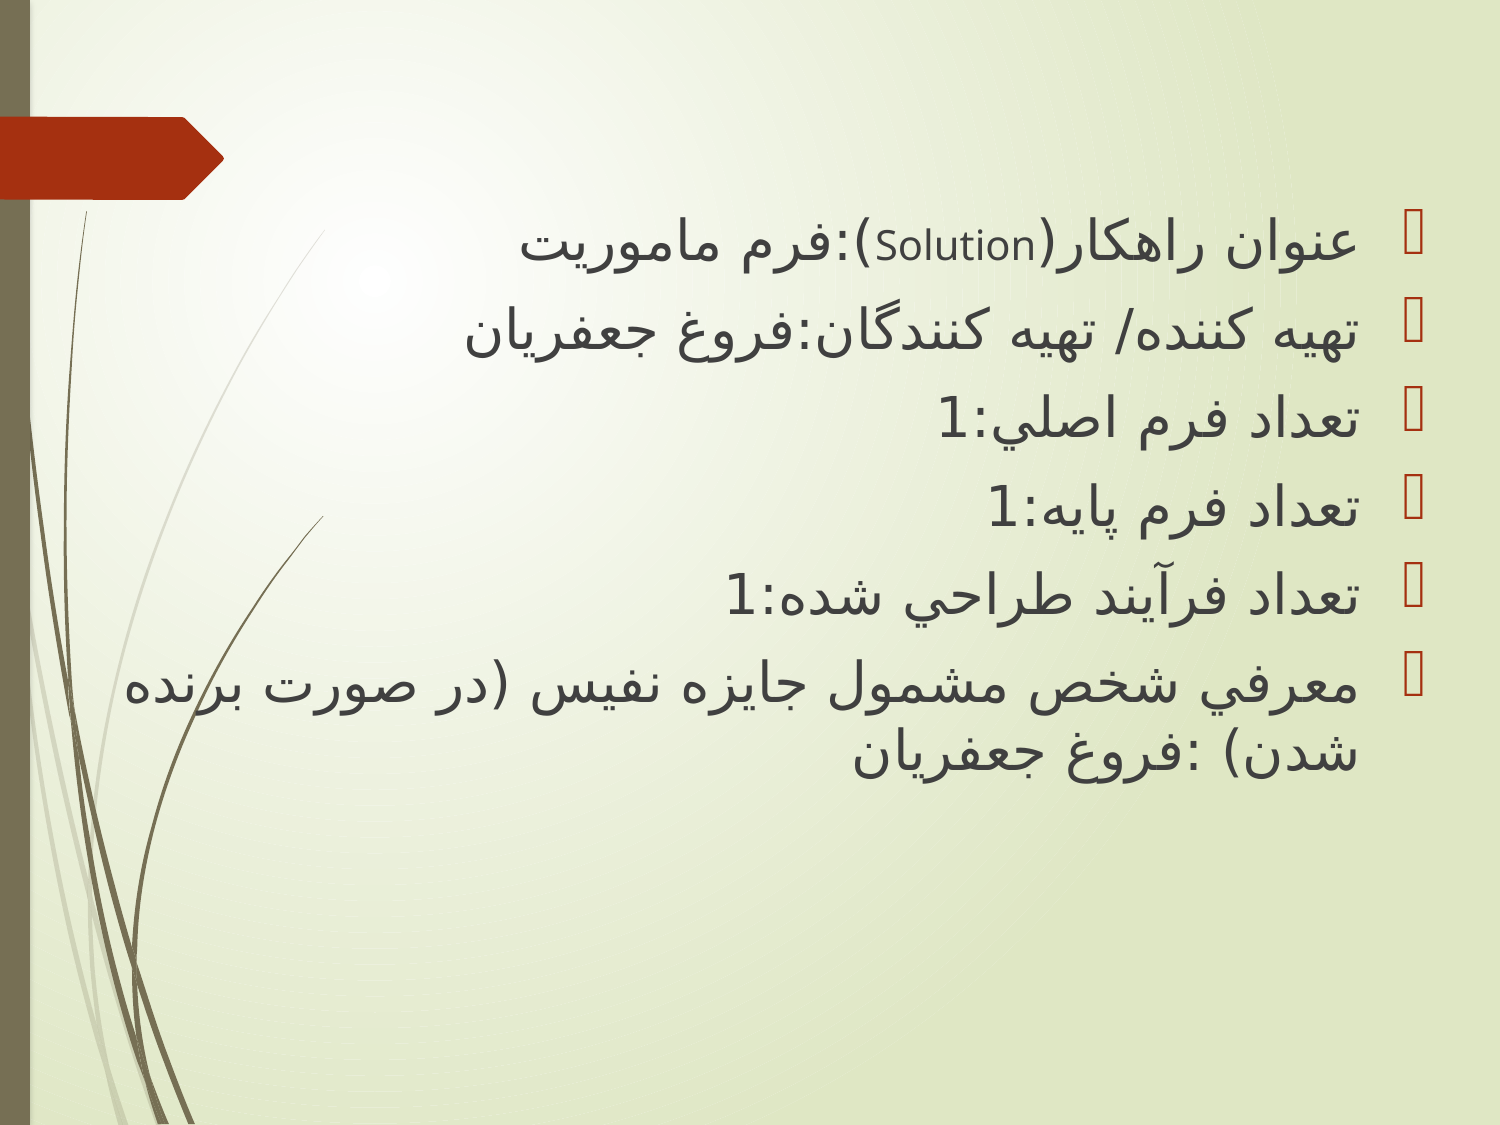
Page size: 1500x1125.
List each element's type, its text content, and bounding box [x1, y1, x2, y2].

list عنوان راهكار(Solution):فرم ماموریت تهيه كننده/ تهيه كنندگان:فروغ جعفریان تعداد فرم اصلي:1 تعداد فرم پايه:1 تعداد فرآيند طراحي شده:1 معرفي شخص مشمول جايزه نفيس (در صورت برنده شدن) :فروغ جعفریان [75, 197, 1452, 859]
